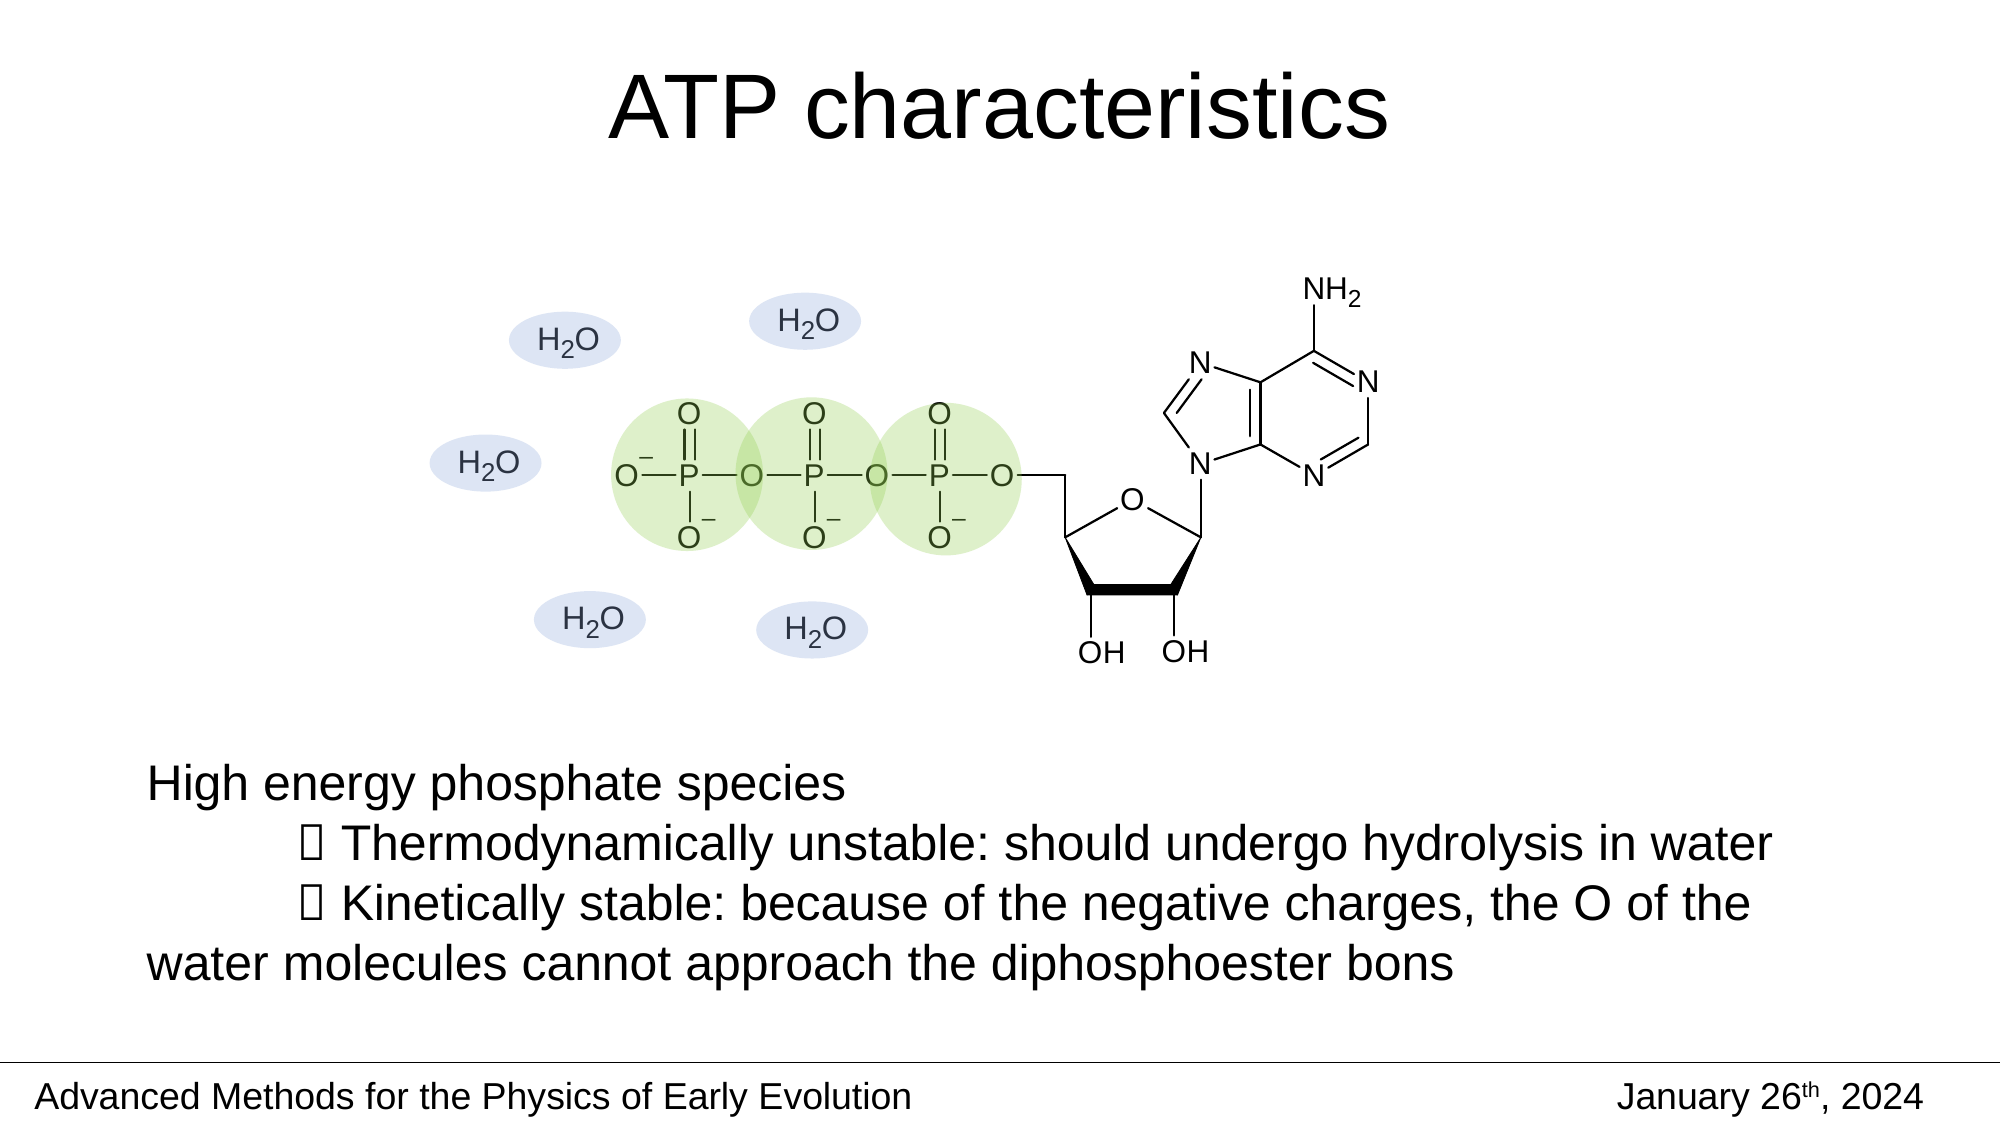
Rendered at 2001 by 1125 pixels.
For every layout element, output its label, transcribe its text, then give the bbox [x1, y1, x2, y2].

text_box Advanced Methods for the Physics of Early Evolution [19, 1064, 928, 1125]
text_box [777, 301, 841, 347]
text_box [562, 600, 626, 645]
text_box [610, 450, 614, 500]
text_box [428, 433, 543, 489]
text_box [537, 320, 601, 366]
text_box High energy phosphate species  Thermodynamically unstable: should undergo hydrolysis in water  Kinetically stable: because of the negative charges, the O of the water molecules cannot approach the diphosphoester bons [131, 742, 1851, 998]
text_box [614, 271, 1386, 672]
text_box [457, 443, 522, 489]
text_box [458, 489, 514, 493]
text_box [784, 610, 848, 655]
text_box [532, 590, 614, 650]
text_box ATP characteristics [137, 0, 1863, 218]
text_box January 26th, 2024 [1602, 1064, 1939, 1125]
text_box [507, 310, 614, 370]
